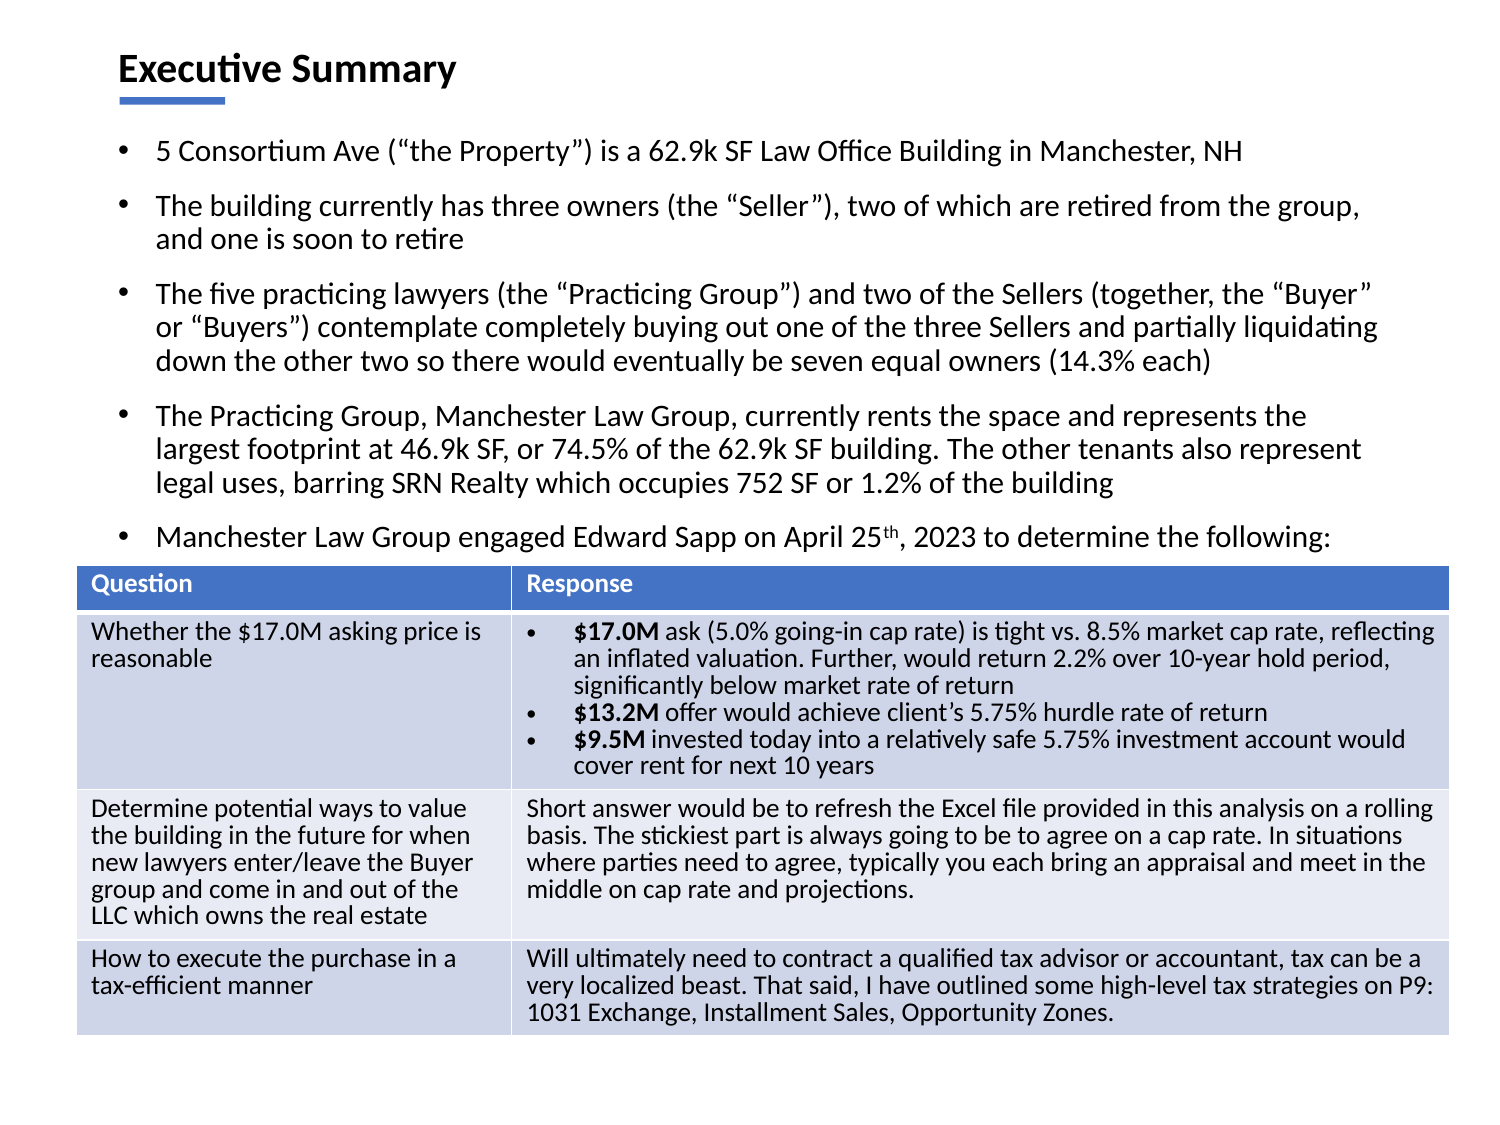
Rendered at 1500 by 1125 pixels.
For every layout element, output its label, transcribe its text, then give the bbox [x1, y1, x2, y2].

title Executive Summary [103, 37, 1397, 101]
text_box [118, 96, 226, 106]
table_cell Whether the $17.0M asking price is reasonable [77, 615, 511, 789]
table_cell Will ultimately need to contract a qualified tax advisor or accountant, tax can be a very localized beast. That said, I have outlined some high-level tax strategies on P9: 1031 Exchange, Installment Sales, Opportunity Zones. [512, 941, 1449, 1035]
list 5 Consortium Ave (“the Property”) is a 62.9k SF Law Office Building in Manchester, NH The building currently has three owners (the “Seller”), two of which are retired from the group, and one is soon to retire The five practicing lawyers (the “Practicing Group”) and two of the Sellers (together, the “Buyer” or “Buyers”) contemplate completely buying out one of the three Sellers and partially liquidating down the other two so there would eventually be seven equal owners (14.3% each) The Practicing Group, Manchester Law Group, currently rents the space and represents the largest footprint at 46.9k SF, or 74.5% of the 62.9k SF building. The other tenants also represent legal uses, barring SRN Realty which occupies 752 SF or 1.2% of the building Manchester Law Group engaged Edward Sapp on April 25th, 2023 to determine the following: [103, 127, 1397, 564]
table_cell $17.0M ask (5.0% going-in cap rate) is tight vs. 8.5% market cap rate, reflecting an inflated valuation. Further, would return 2.2% over 10-year hold period, significantly below market rate of return $13.2M offer would achieve client’s 5.75% hurdle rate of return $9.5M invested today into a relatively safe 5.75% investment account would cover rent for next 10 years [512, 615, 1449, 789]
table_cell Determine potential ways to value the building in the future for when new lawyers enter/leave the Buyer group and come in and out of the LLC which owns the real estate [77, 790, 511, 939]
table_cell Short answer would be to refresh the Excel file provided in this analysis on a rolling basis. The stickiest part is always going to be to agree on a cap rate. In situations where parties need to agree, typically you each bring an appraisal and meet in the middle on cap rate and projections. [512, 790, 1449, 939]
table_header Response [512, 566, 1449, 610]
table_header Question [77, 566, 511, 610]
table_cell How to execute the purchase in a tax-efficient manner [77, 941, 511, 1035]
